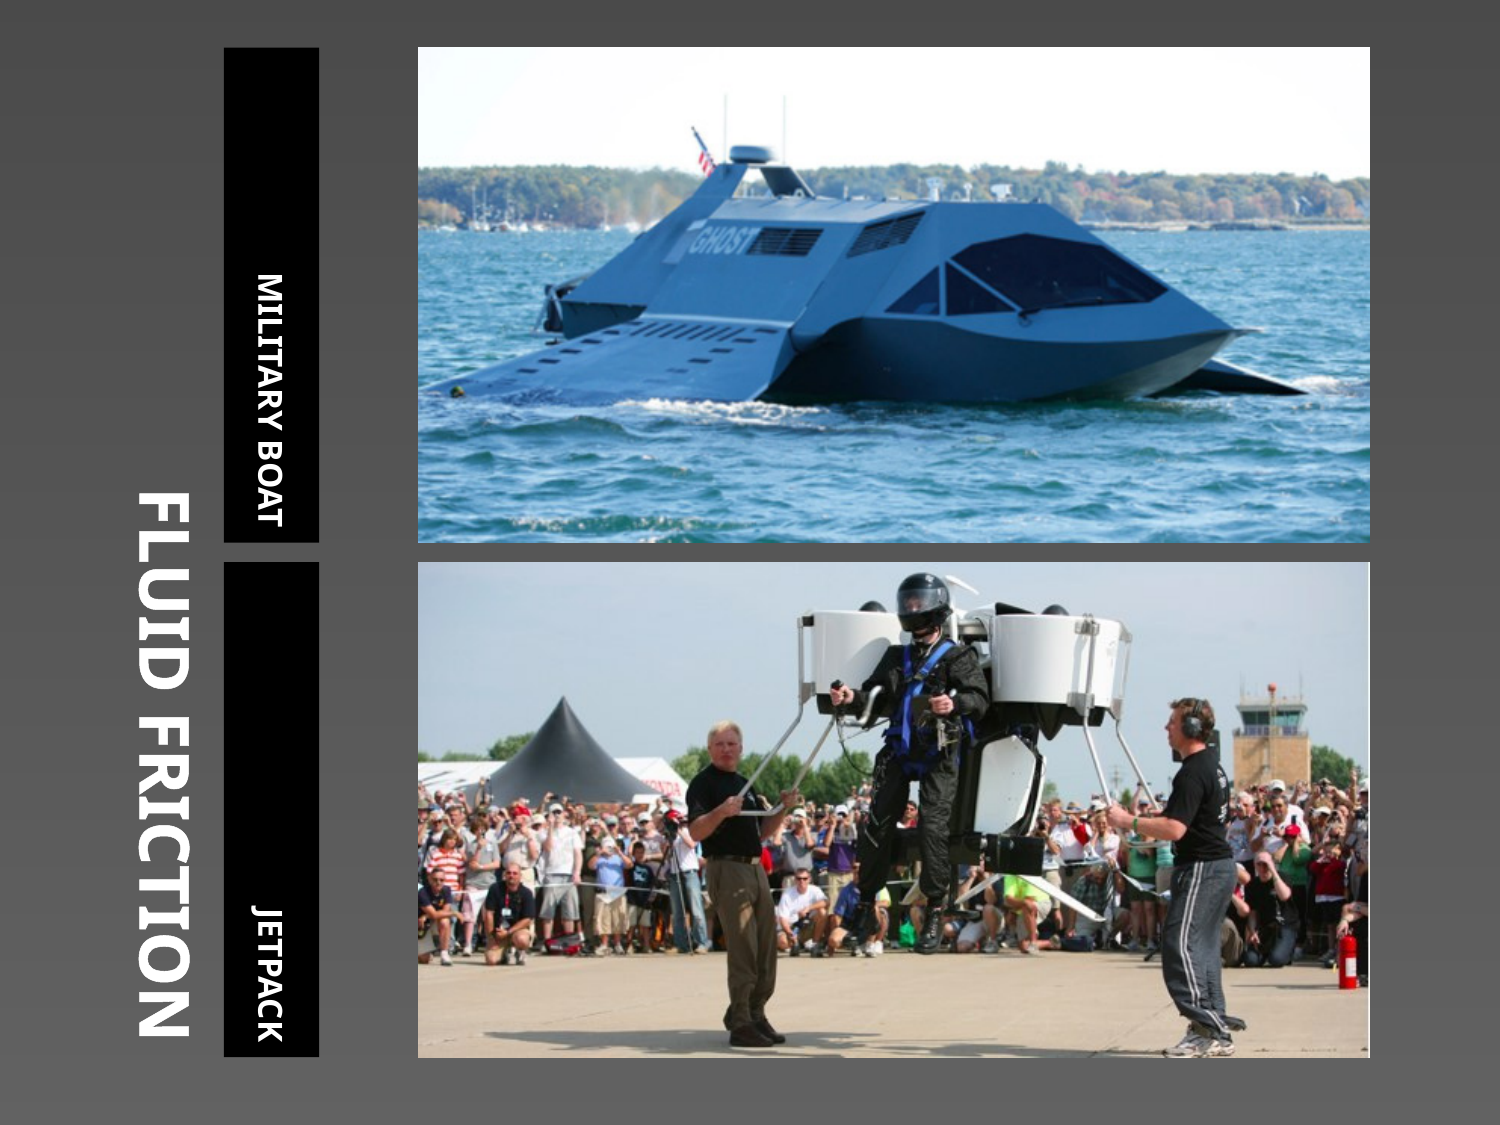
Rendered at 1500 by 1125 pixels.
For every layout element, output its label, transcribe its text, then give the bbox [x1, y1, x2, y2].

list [418, 561, 1370, 1058]
list MILITARY BOAT [223, 47, 320, 544]
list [418, 47, 1370, 543]
list JETPACK [223, 561, 320, 1058]
title FLUID FRICTION [40, 47, 216, 1058]
